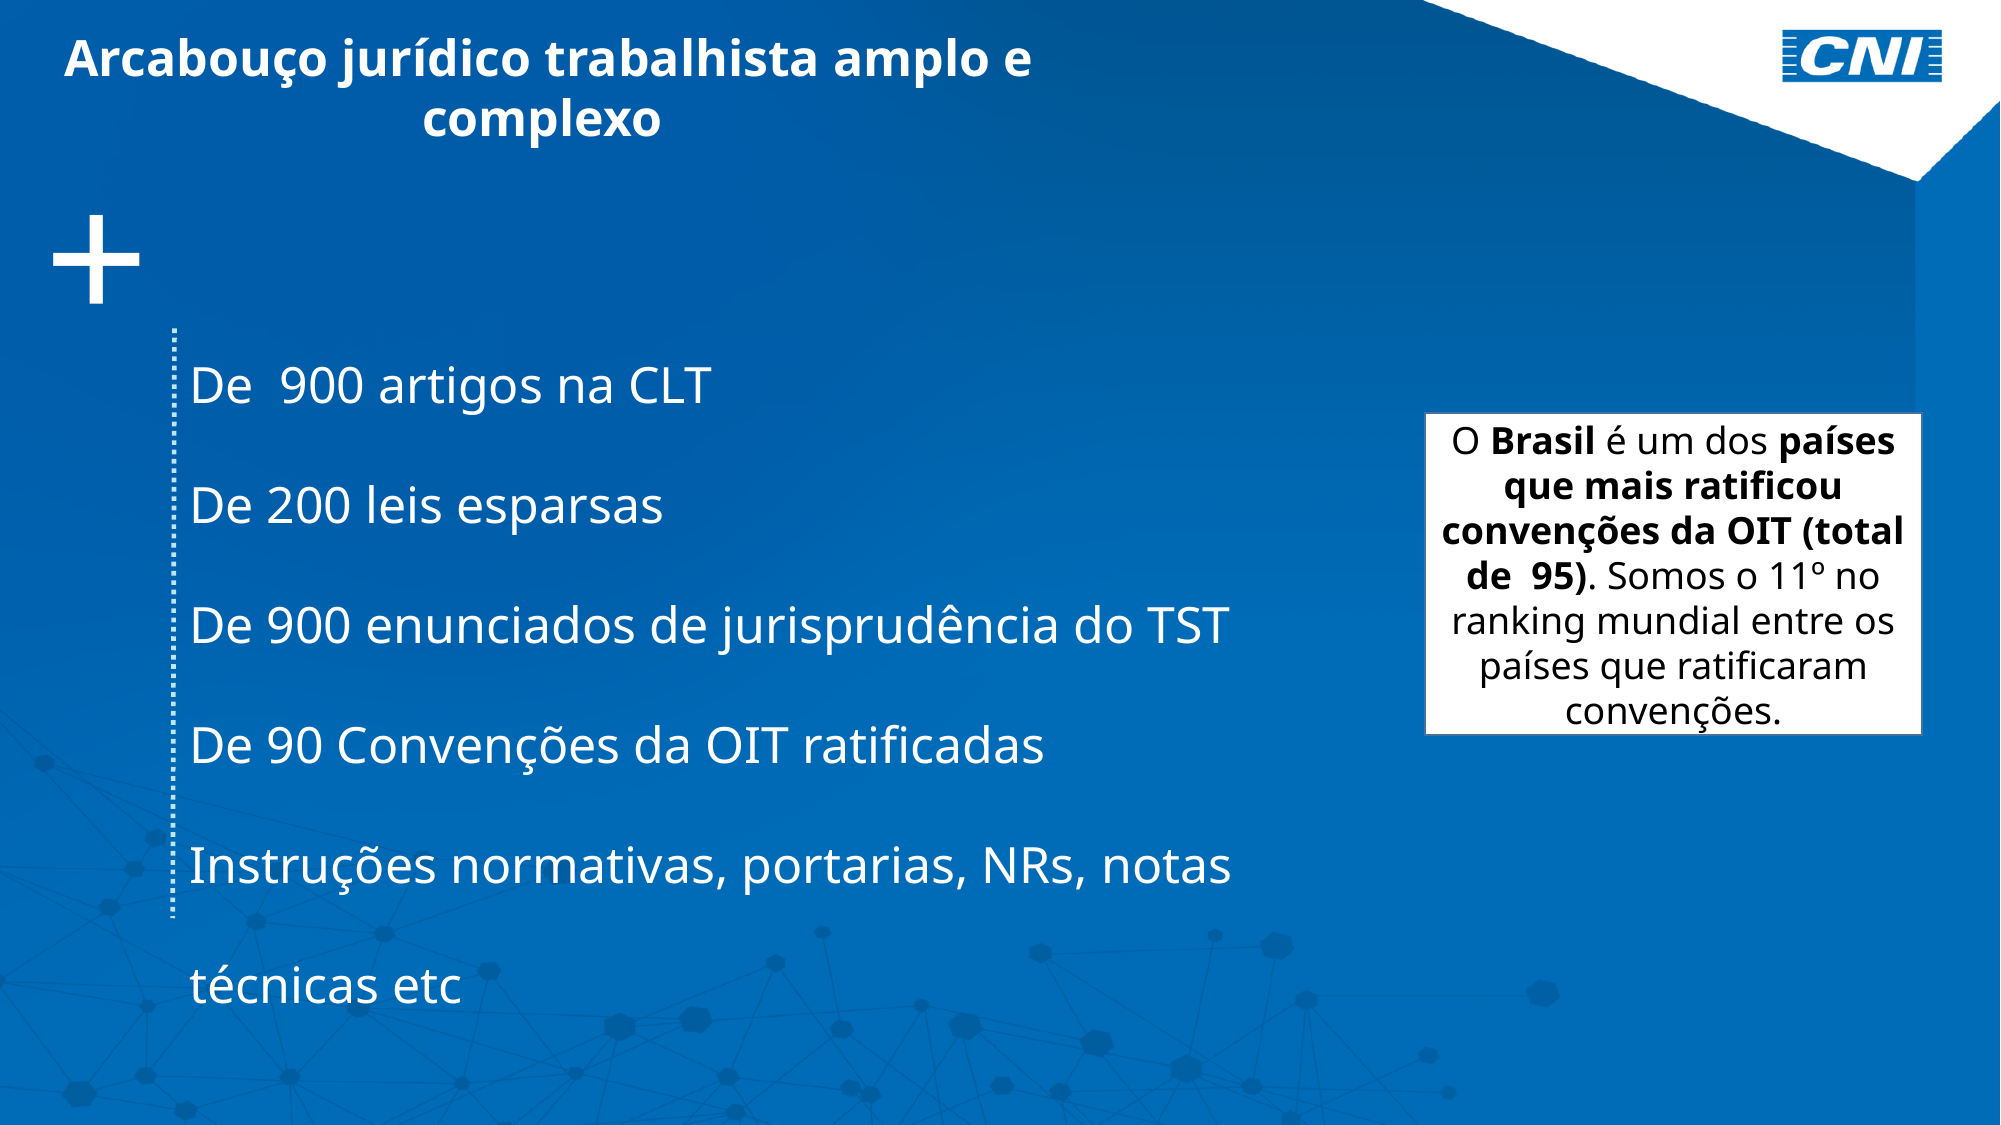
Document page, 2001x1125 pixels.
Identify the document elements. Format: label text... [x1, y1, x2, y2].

picture [0, 0, 2000, 1125]
text_box + [30, 134, 204, 369]
text_box O Brasil é um dos países que mais ratificou convenções da OIT (total de 95). Somos o 11º no ranking mundial entre os países que ratificaram convenções. [1424, 412, 1923, 736]
text_box Arcabouço jurídico trabalhista amplo e complexo [30, 19, 1068, 155]
text_box De 900 artigos na CLT De 200 leis esparsas De 900 enunciados de jurisprudência do TST De 90 Convenções da OIT ratificadas Instruções normativas, portarias, NRs, notas técnicas etc [174, 286, 1389, 1125]
